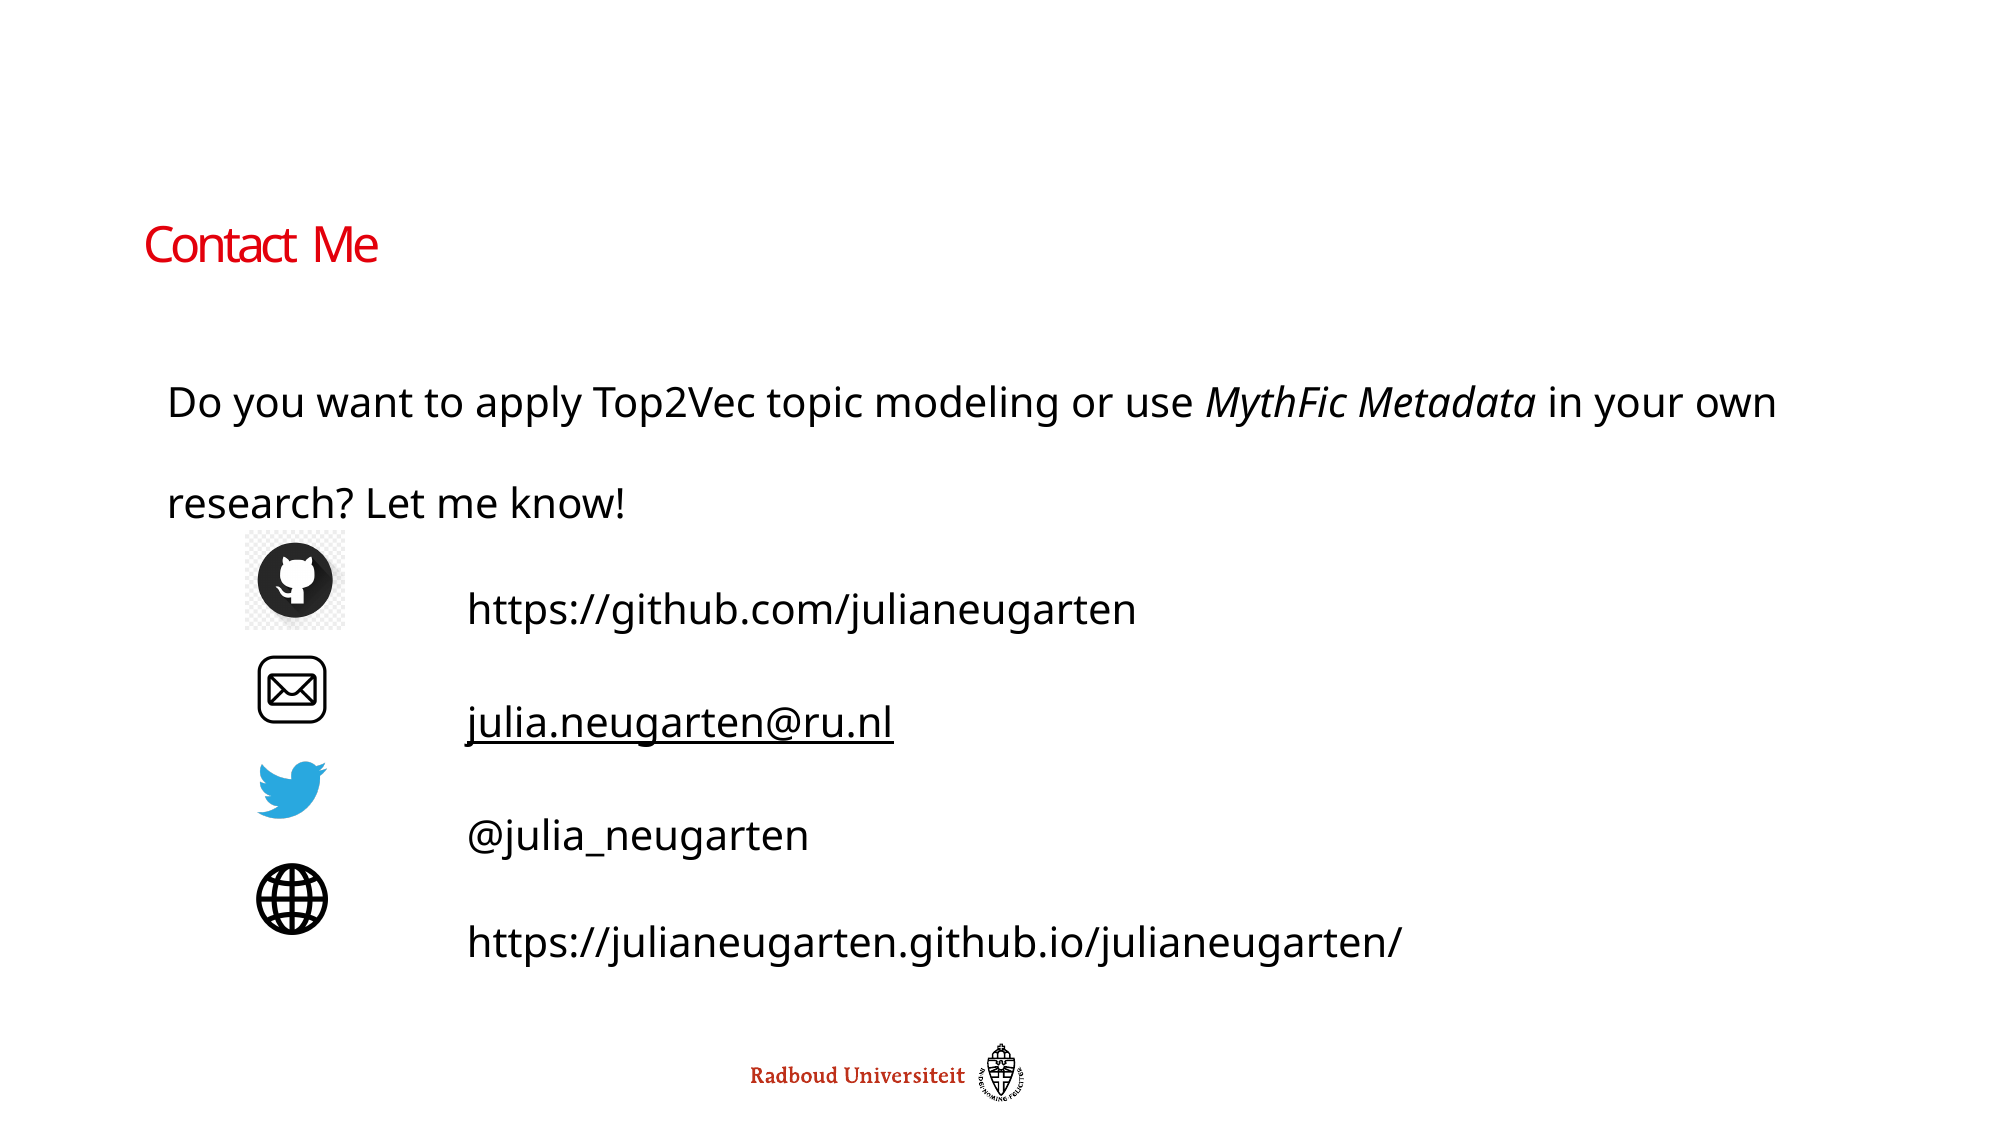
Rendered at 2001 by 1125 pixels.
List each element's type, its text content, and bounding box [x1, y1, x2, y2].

picture [245, 530, 345, 630]
list Do you want to apply Top2Vec topic modeling or use MythFic Metadata in your own research? Let me know! https://github.com/julianeugarten julia.neugarten@ru.nl @julia_neugarten https://julianeugarten.github.io/julianeugarten/ [166, 326, 1857, 973]
picture [251, 749, 333, 831]
title Contact Me [143, 152, 1857, 271]
picture [251, 648, 333, 731]
picture [251, 858, 333, 940]
